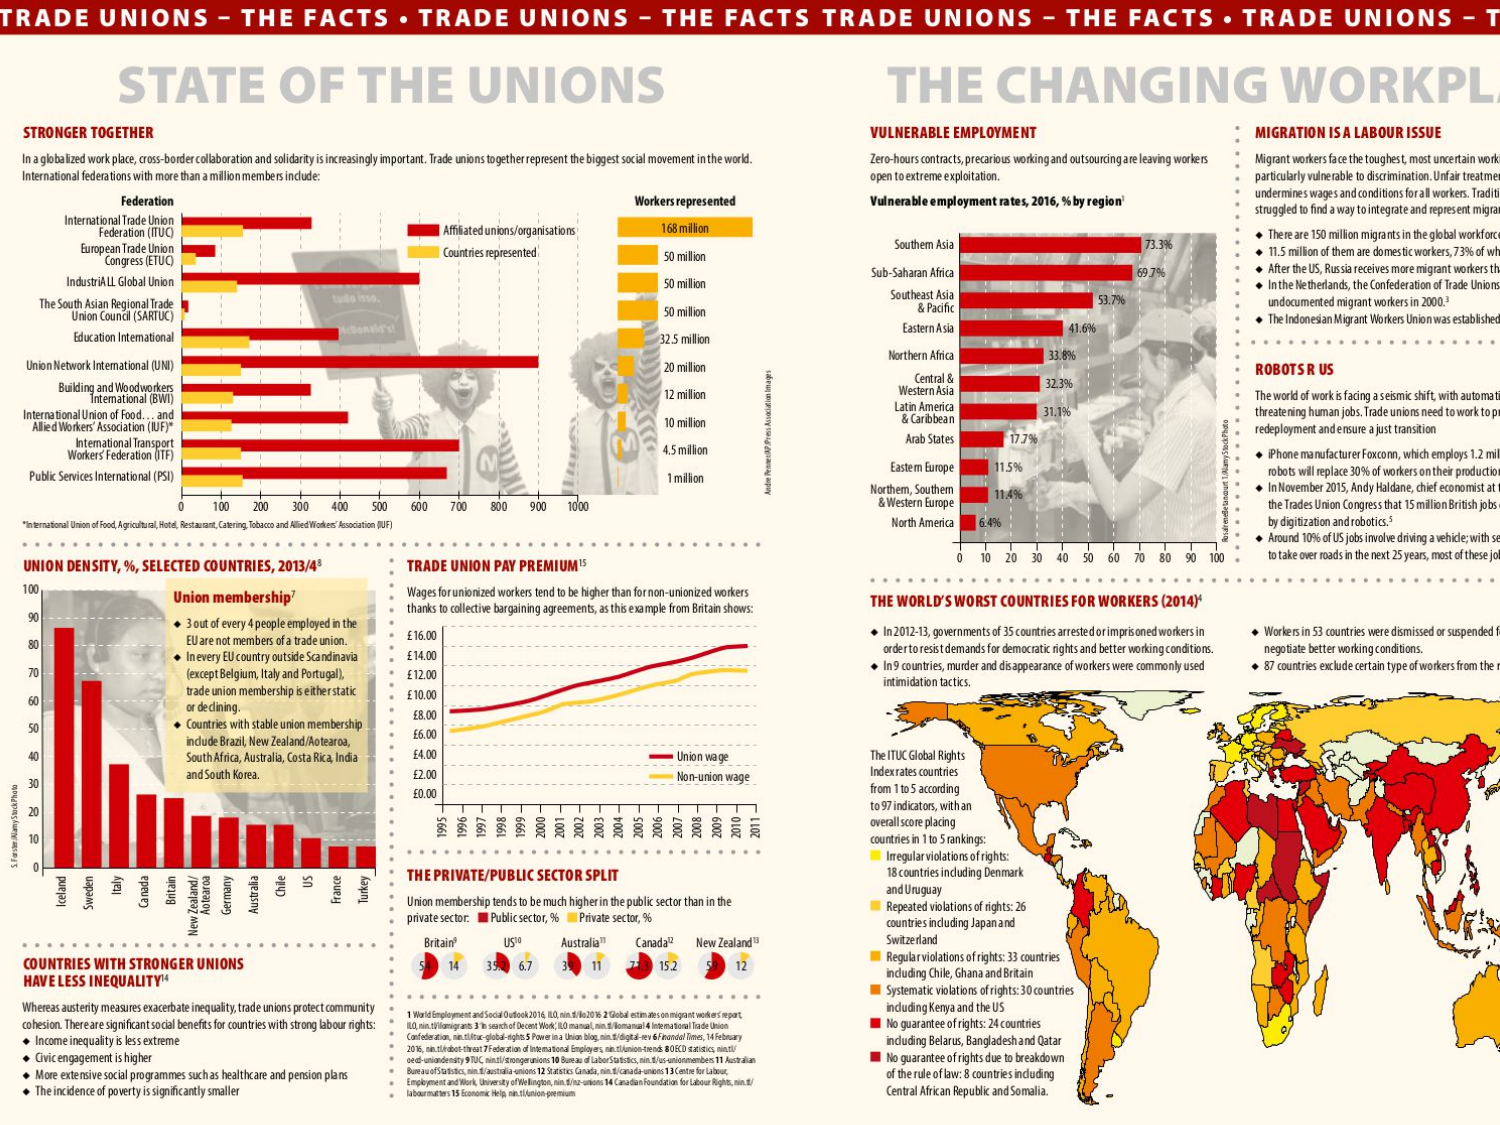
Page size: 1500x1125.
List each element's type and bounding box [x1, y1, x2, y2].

list [0, 0, 1500, 1125]
